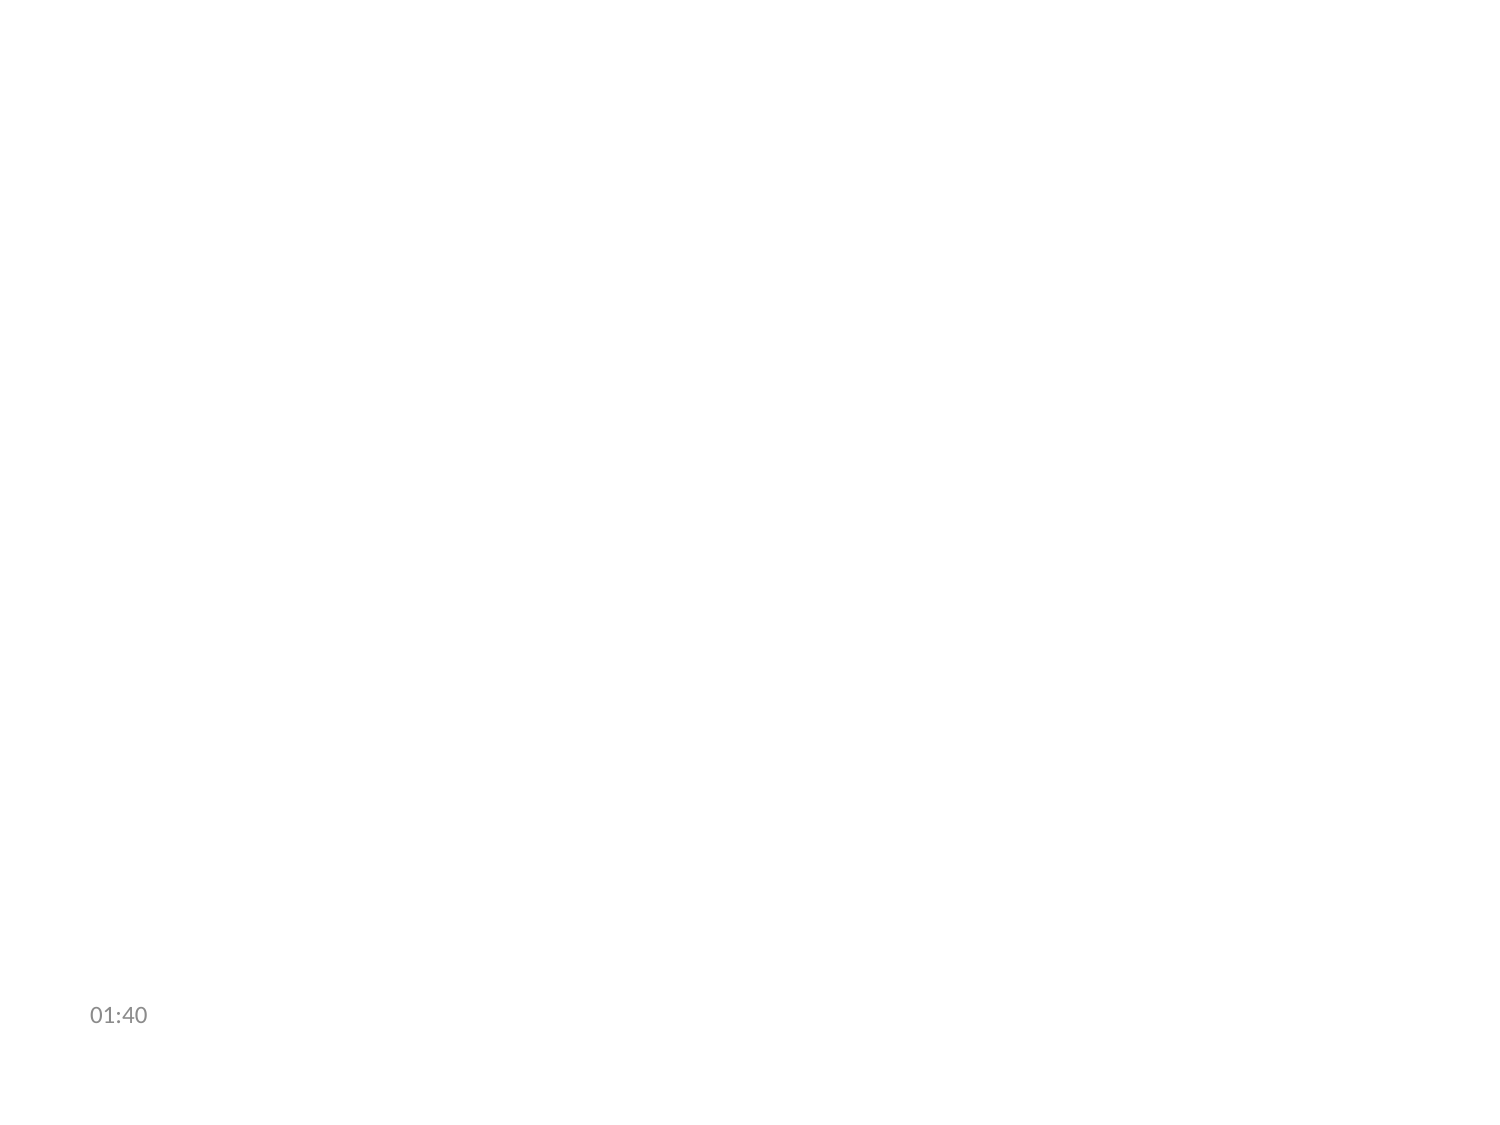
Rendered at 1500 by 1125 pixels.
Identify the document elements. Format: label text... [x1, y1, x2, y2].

text_box 15:35 [75, 983, 425, 1044]
